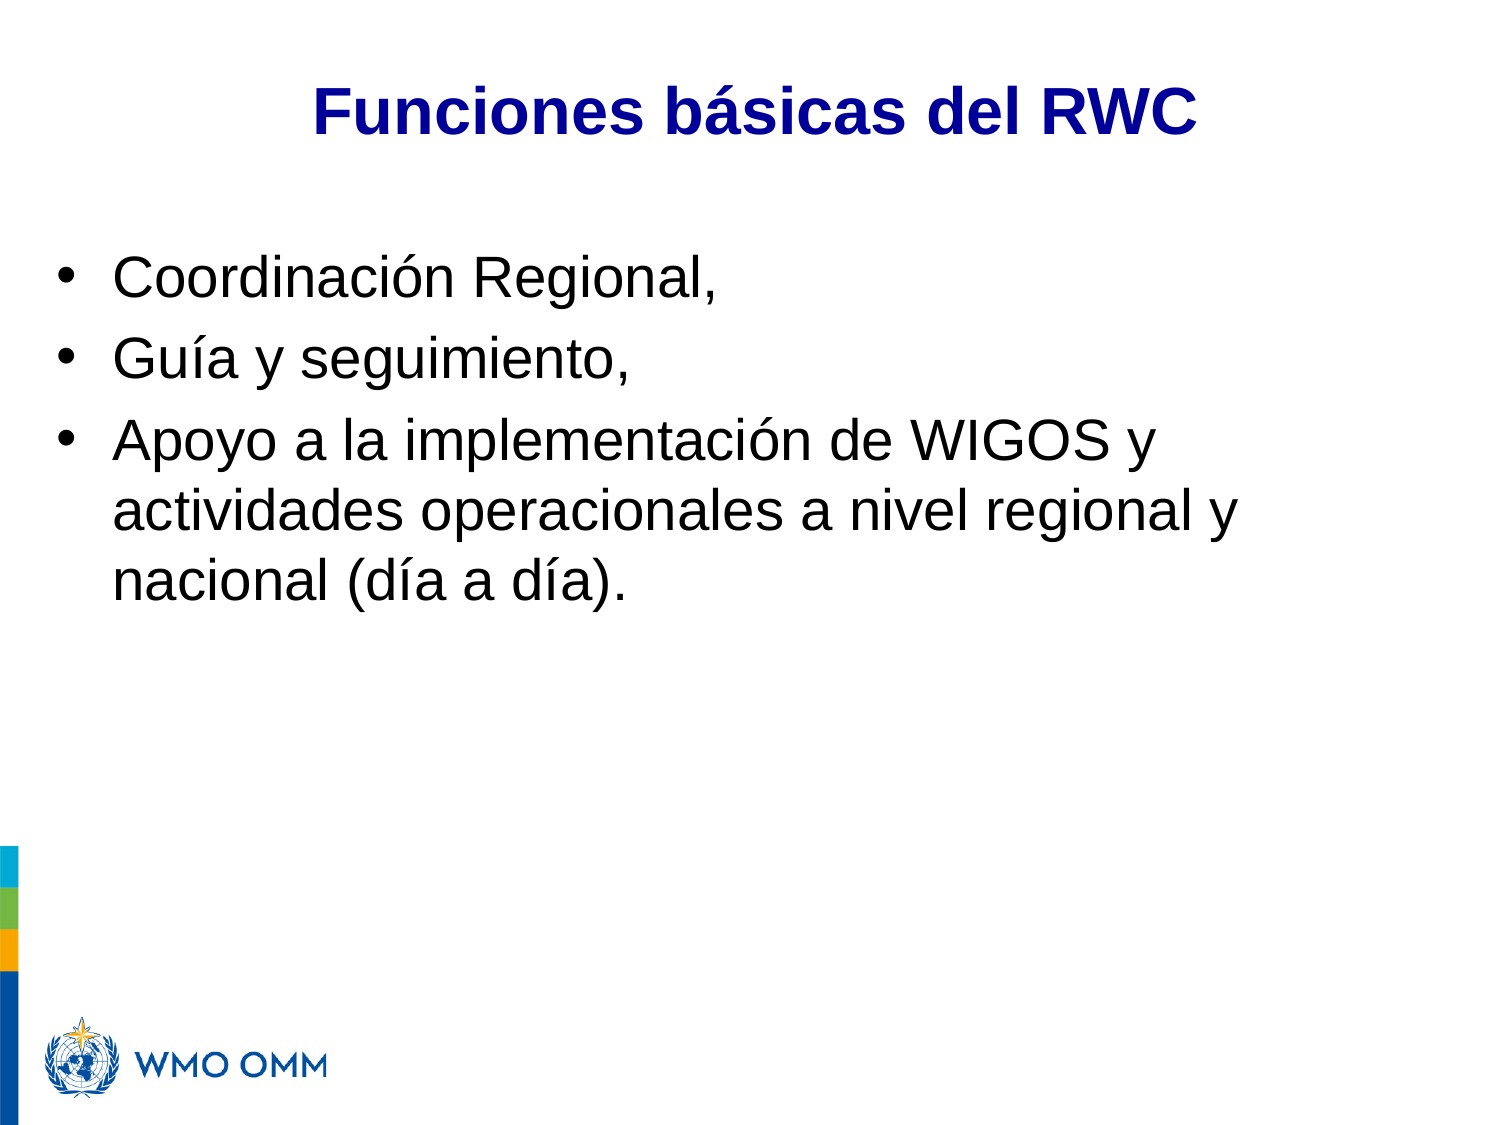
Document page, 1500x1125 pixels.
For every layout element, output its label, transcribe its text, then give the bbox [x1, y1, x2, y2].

list Coordinación Regional, Guía y seguimiento, Apoyo a la implementación de WIGOS y actividades operacionales a nivel regional y nacional (día a día). [41, 231, 1471, 1071]
picture [0, 845, 327, 1125]
title Funciones básicas del RWC [41, 54, 1471, 161]
